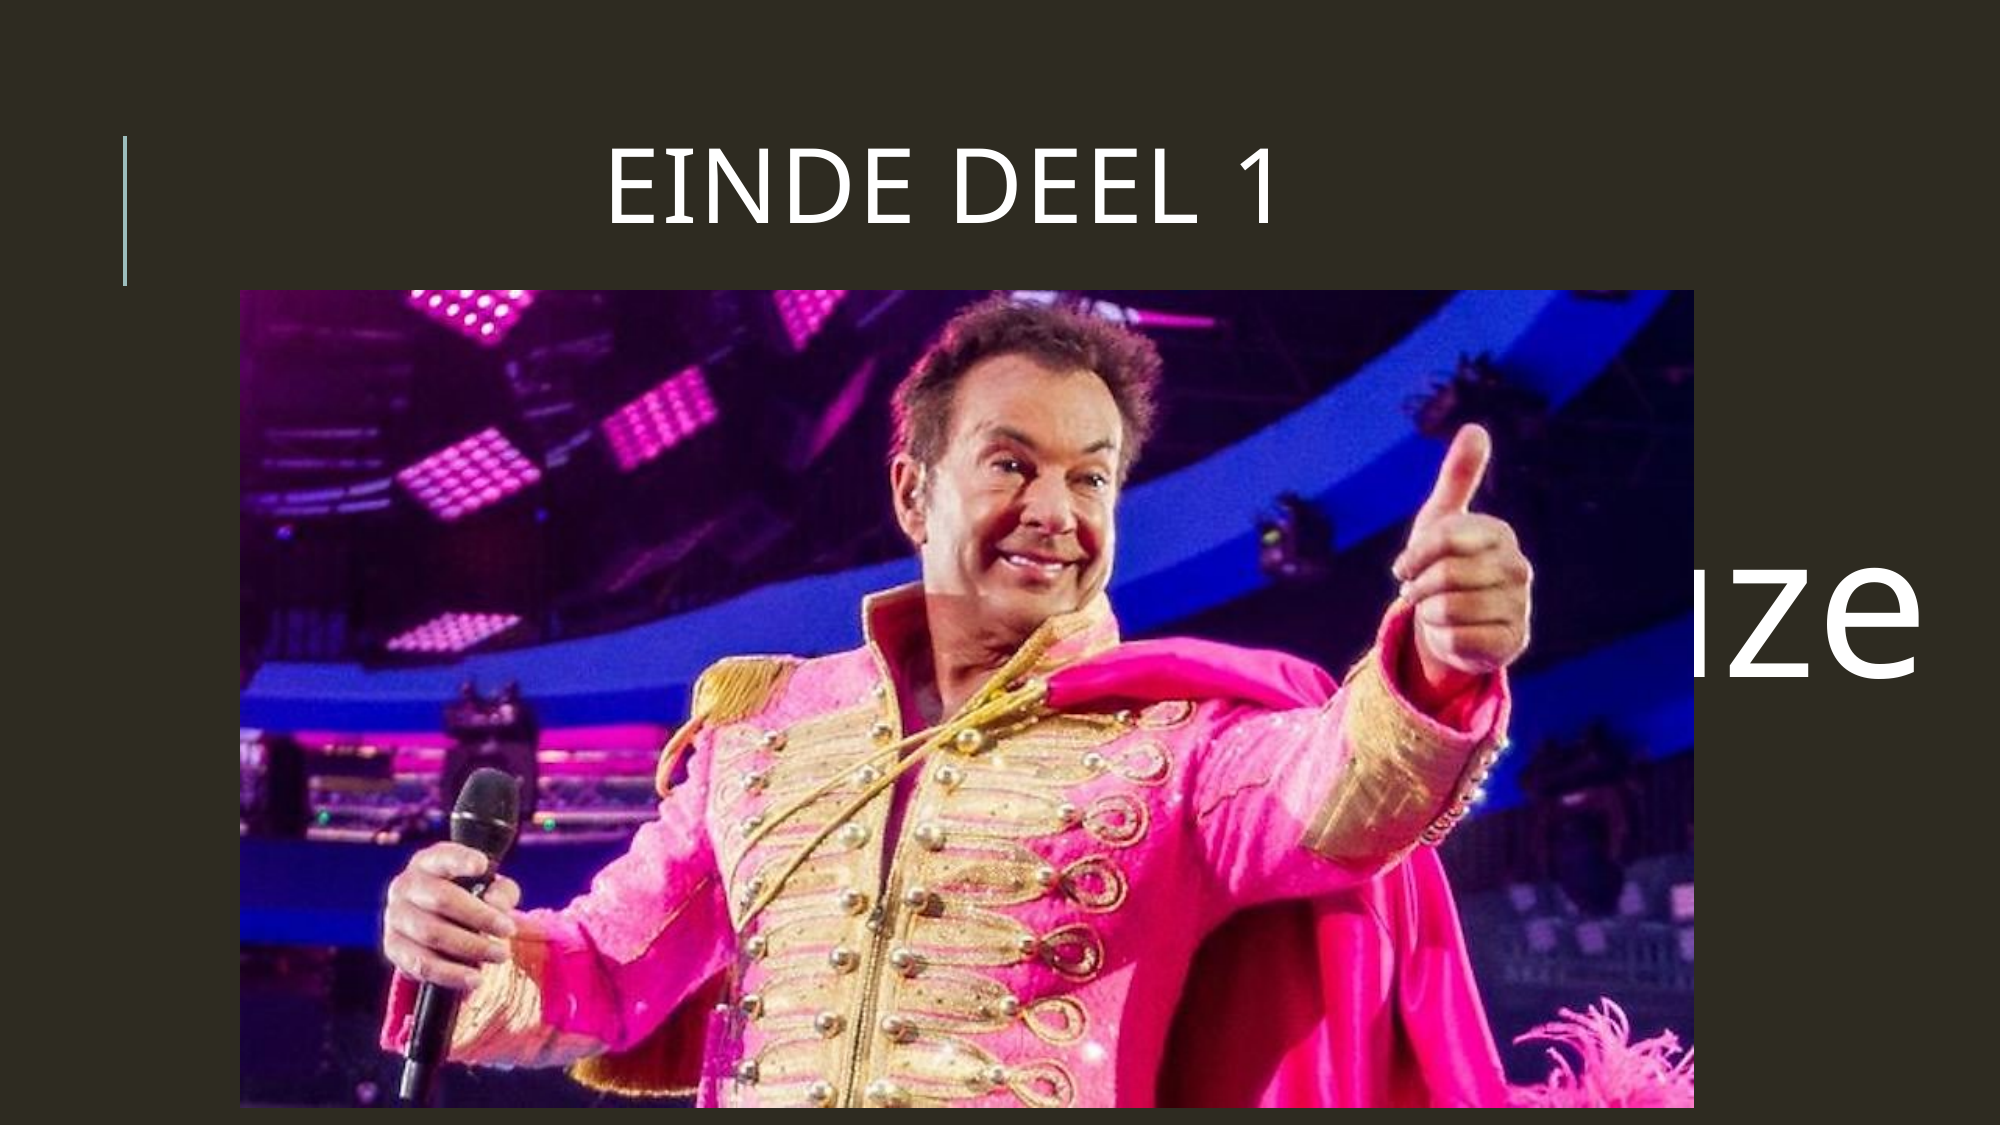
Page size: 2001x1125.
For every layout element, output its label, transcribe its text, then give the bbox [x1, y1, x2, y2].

title Einde deel 1 [164, 70, 1760, 317]
list 15 minuten pauze [177, 496, 2000, 1125]
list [240, 290, 1694, 1108]
